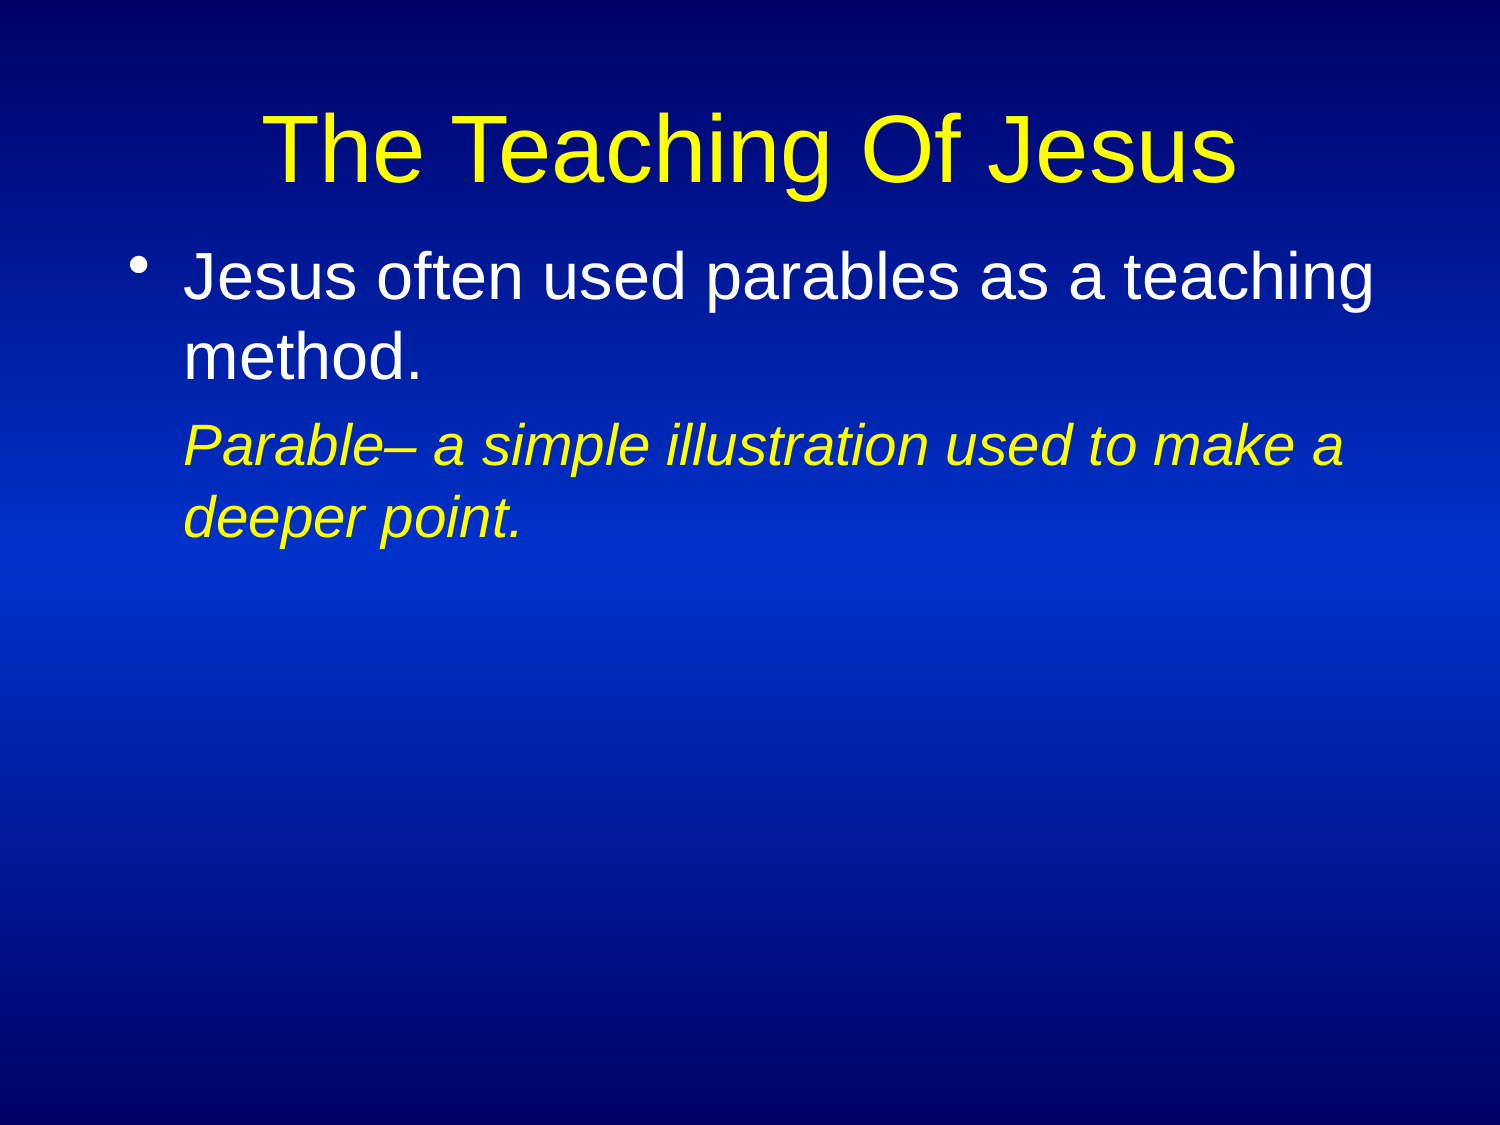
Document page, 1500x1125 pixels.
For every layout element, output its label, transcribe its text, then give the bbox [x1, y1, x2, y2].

title The Teaching Of Jesus [37, 50, 1463, 238]
list Jesus often used parables as a teaching method. Parable– a simple illustration used to make a deeper point. [112, 224, 1463, 1038]
